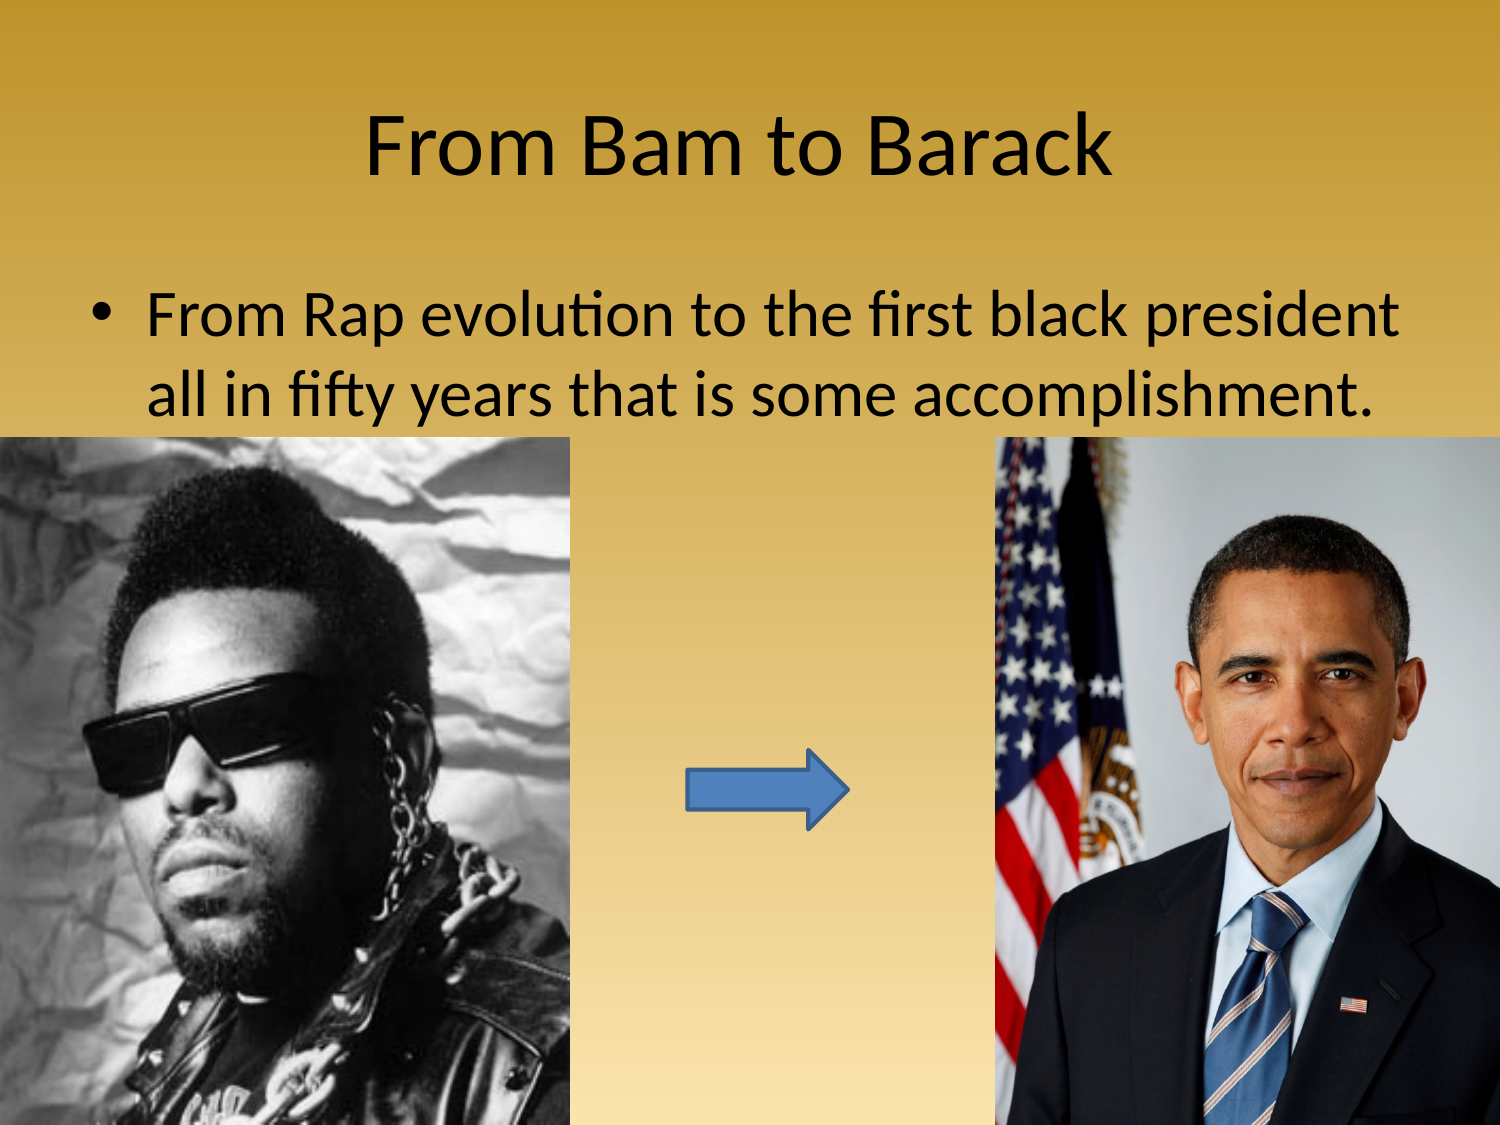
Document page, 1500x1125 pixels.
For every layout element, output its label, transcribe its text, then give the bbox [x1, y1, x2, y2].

title From Bam to Barack [75, 45, 1425, 233]
list From Rap evolution to the first black president all in fifty years that is some accomplishment. [75, 262, 1425, 1005]
picture [995, 437, 1500, 1125]
text_box [685, 748, 851, 832]
picture [0, 437, 570, 1125]
